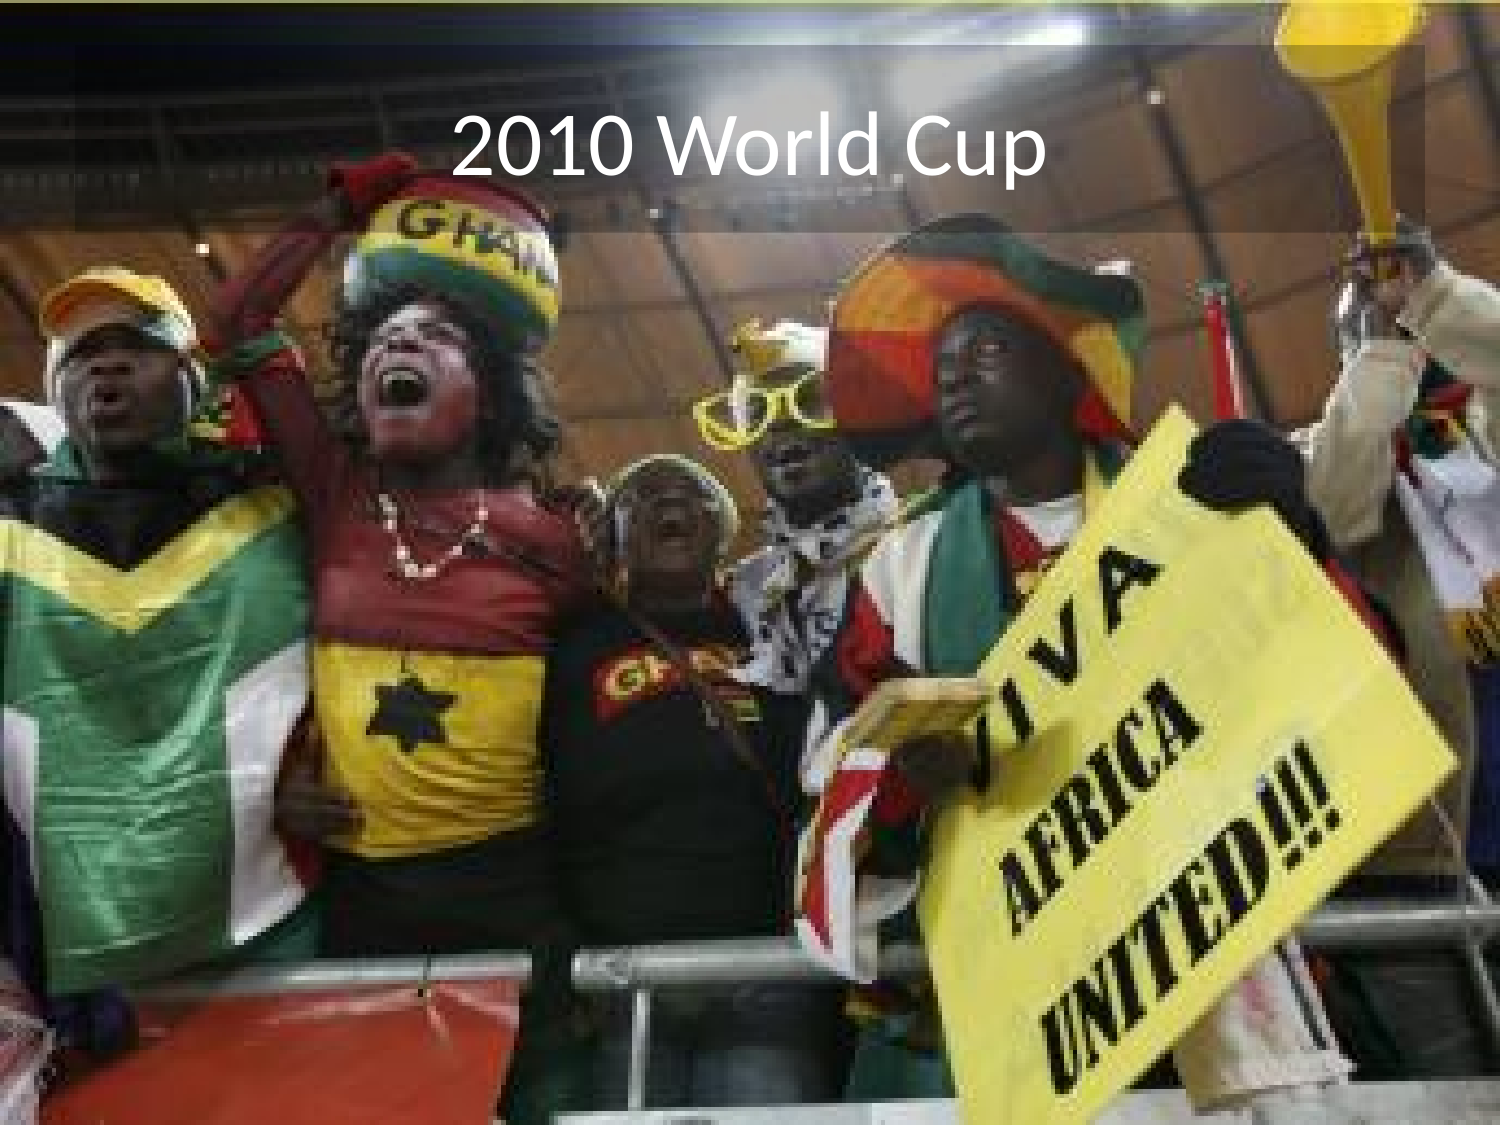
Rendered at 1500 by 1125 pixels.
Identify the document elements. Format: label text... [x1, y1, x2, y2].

picture [0, 0, 1500, 1125]
title 2010 World Cup [75, 45, 1425, 233]
